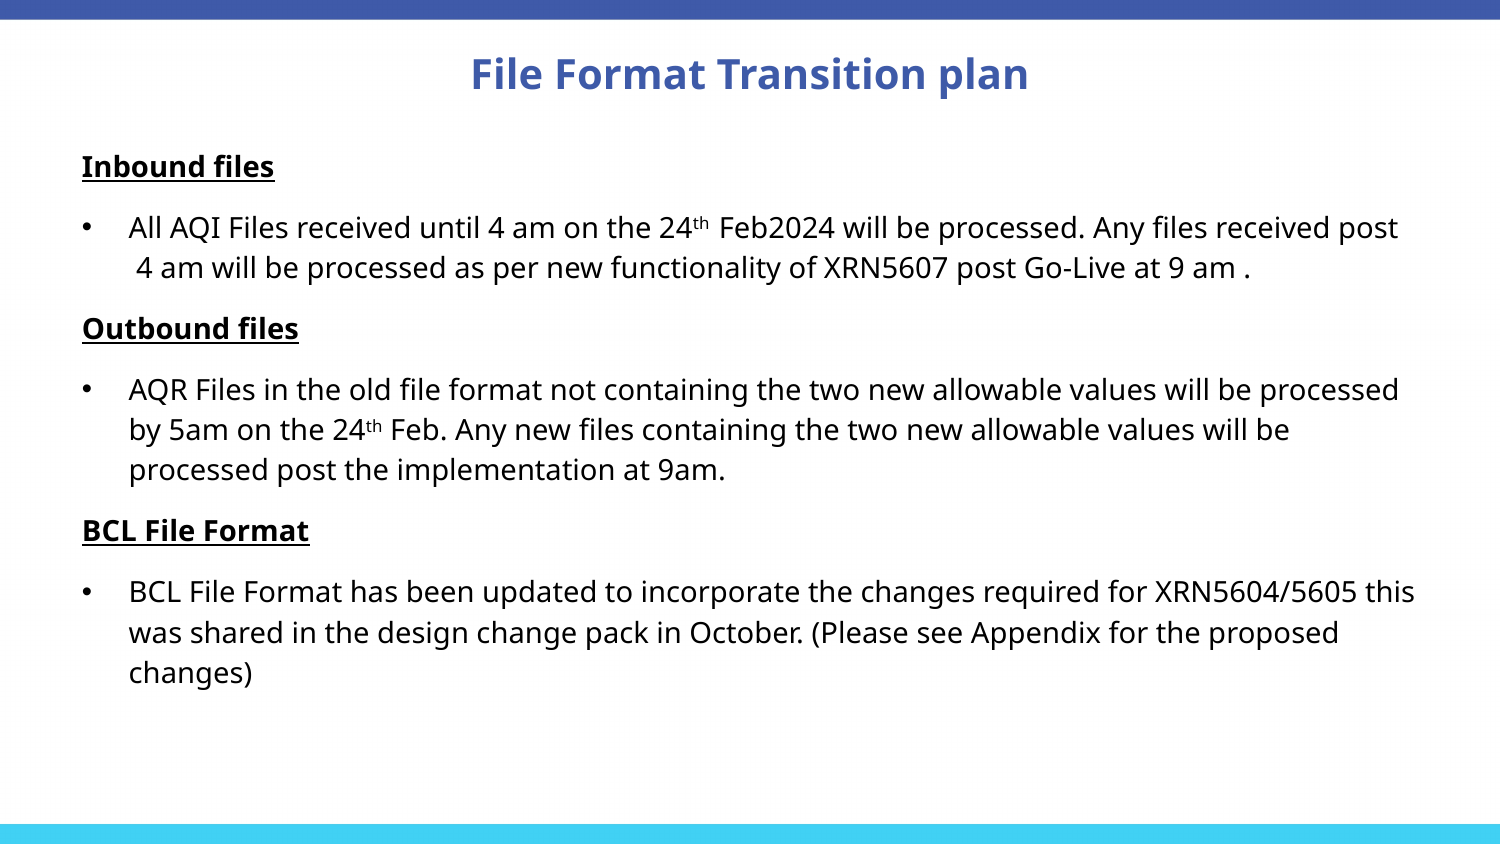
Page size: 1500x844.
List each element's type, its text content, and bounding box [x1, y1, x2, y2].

title File Format Transition plan [75, 20, 1425, 125]
text_box Inbound files All AQI Files received until 4 am on the 24th Feb2024 will be processed. Any files received post 4 am will be processed as per new functionality of XRN5607 post Go-Live at 9 am . Outbound files AQR Files in the old file format not containing the two new allowable values will be processed by 5am on the 24th Feb. Any new files containing the two new allowable values will be processed post the implementation at 9am. BCL File Format BCL File Format has been updated to incorporate the changes required for XRN5604/5605 this was shared in the design change pack in October. (Please see Appendix for the proposed changes) [67, 135, 1436, 697]
picture [0, 0, 1500, 844]
